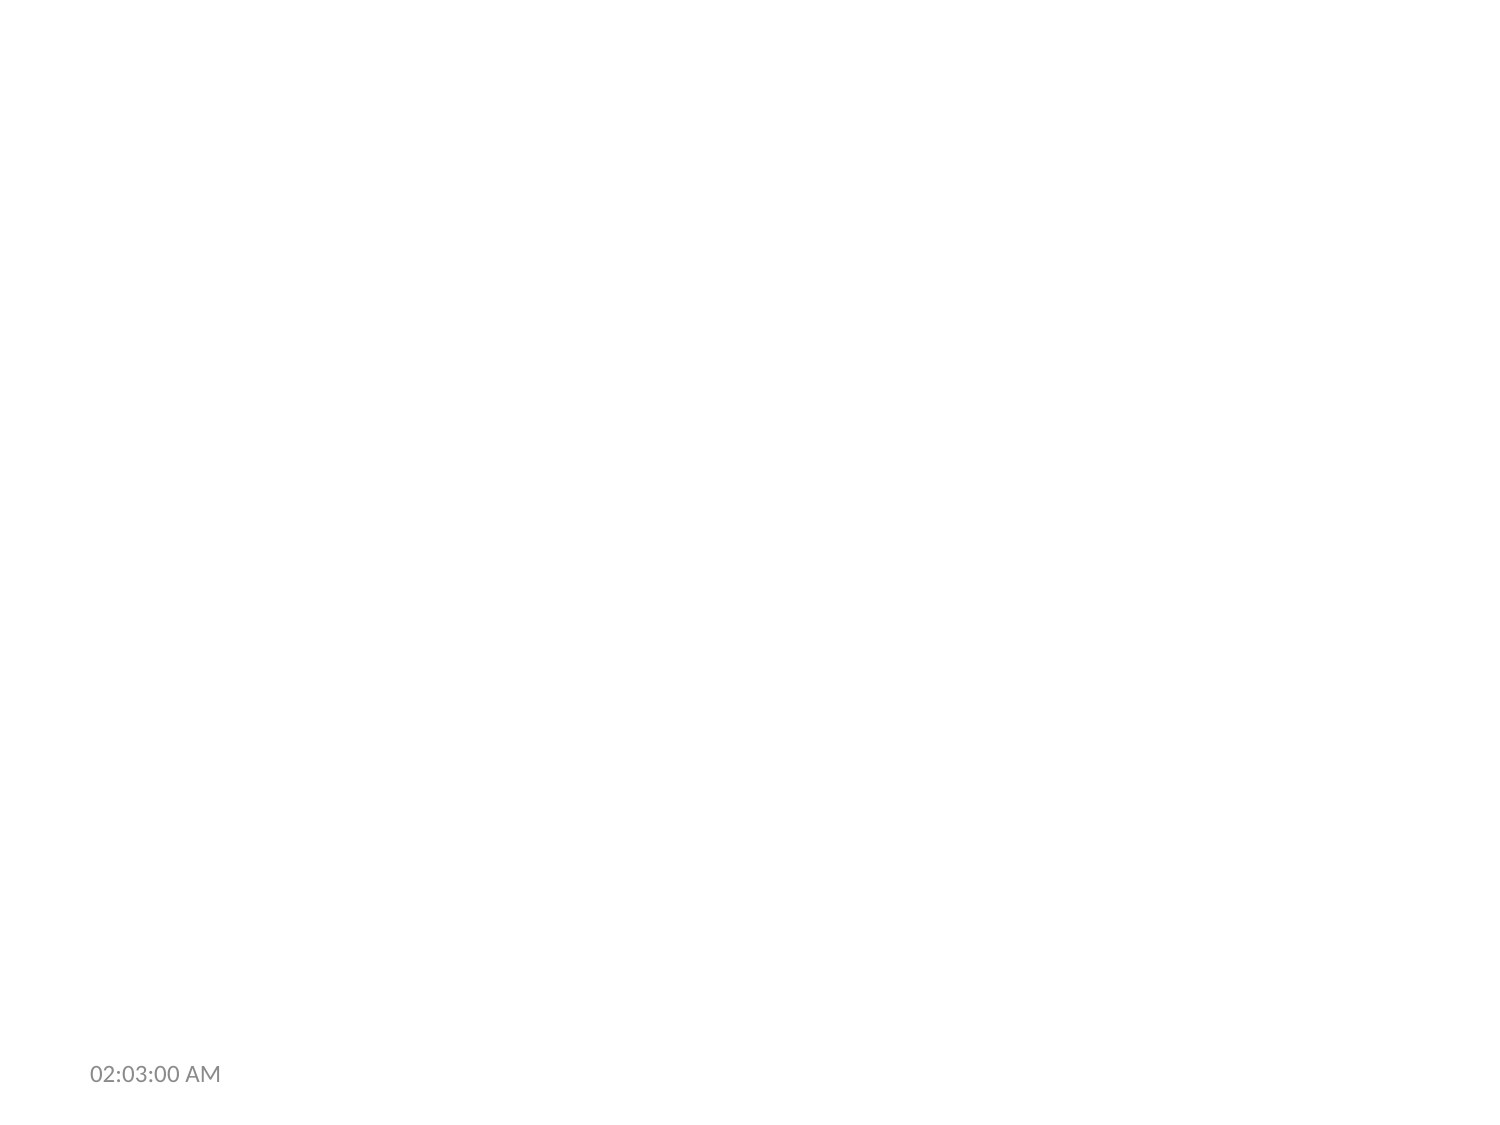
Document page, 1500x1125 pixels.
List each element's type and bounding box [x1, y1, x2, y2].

slide_number [75, 1042, 425, 1103]
